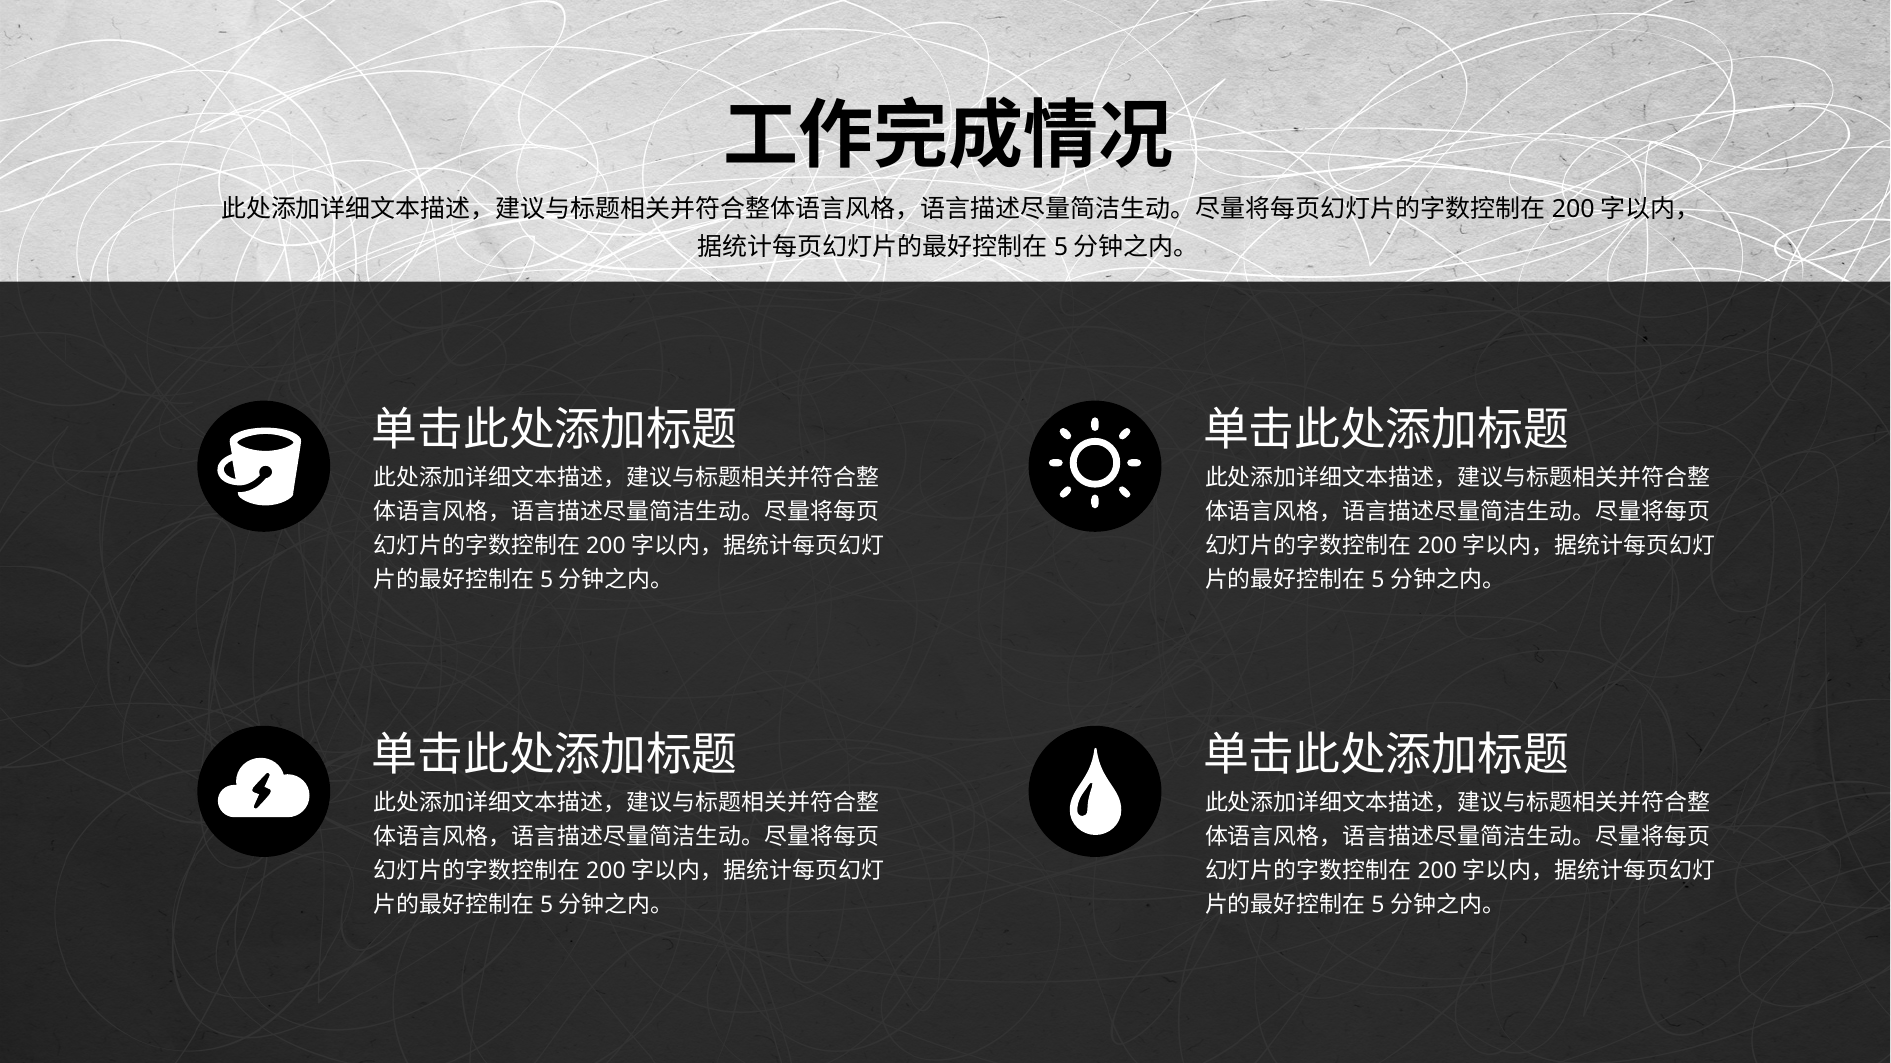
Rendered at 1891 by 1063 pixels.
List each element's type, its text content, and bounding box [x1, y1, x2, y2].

text_box [1028, 725, 1162, 857]
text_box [371, 735, 900, 947]
text_box [1059, 427, 1072, 440]
text_box [1091, 417, 1099, 431]
text_box [1069, 747, 1122, 835]
text_box [217, 427, 302, 506]
text_box [1059, 486, 1072, 498]
text_box [1028, 400, 1162, 532]
text_box [197, 400, 331, 532]
text_box 工作完成情况 [325, 94, 1571, 185]
text_box [197, 725, 331, 857]
text_box [217, 757, 310, 818]
text_box [1127, 459, 1142, 467]
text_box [371, 410, 900, 622]
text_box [1202, 735, 1731, 947]
text_box [1048, 459, 1063, 467]
text_box [1119, 486, 1131, 498]
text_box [1202, 410, 1731, 622]
text_box [1119, 427, 1131, 440]
text_box [1069, 437, 1121, 488]
text_box [1091, 494, 1099, 509]
picture [0, 0, 1891, 281]
text_box [0, 281, 1891, 1063]
text_box 此处添加详细文本描述，建议与标题相关并符合整体语言风格，语言描述尽量简洁生动。尽量将每页幻灯片的字数控制在200字以内， 据统计每页幻灯片的最好控制在5分钟之内。 [212, 185, 1684, 260]
